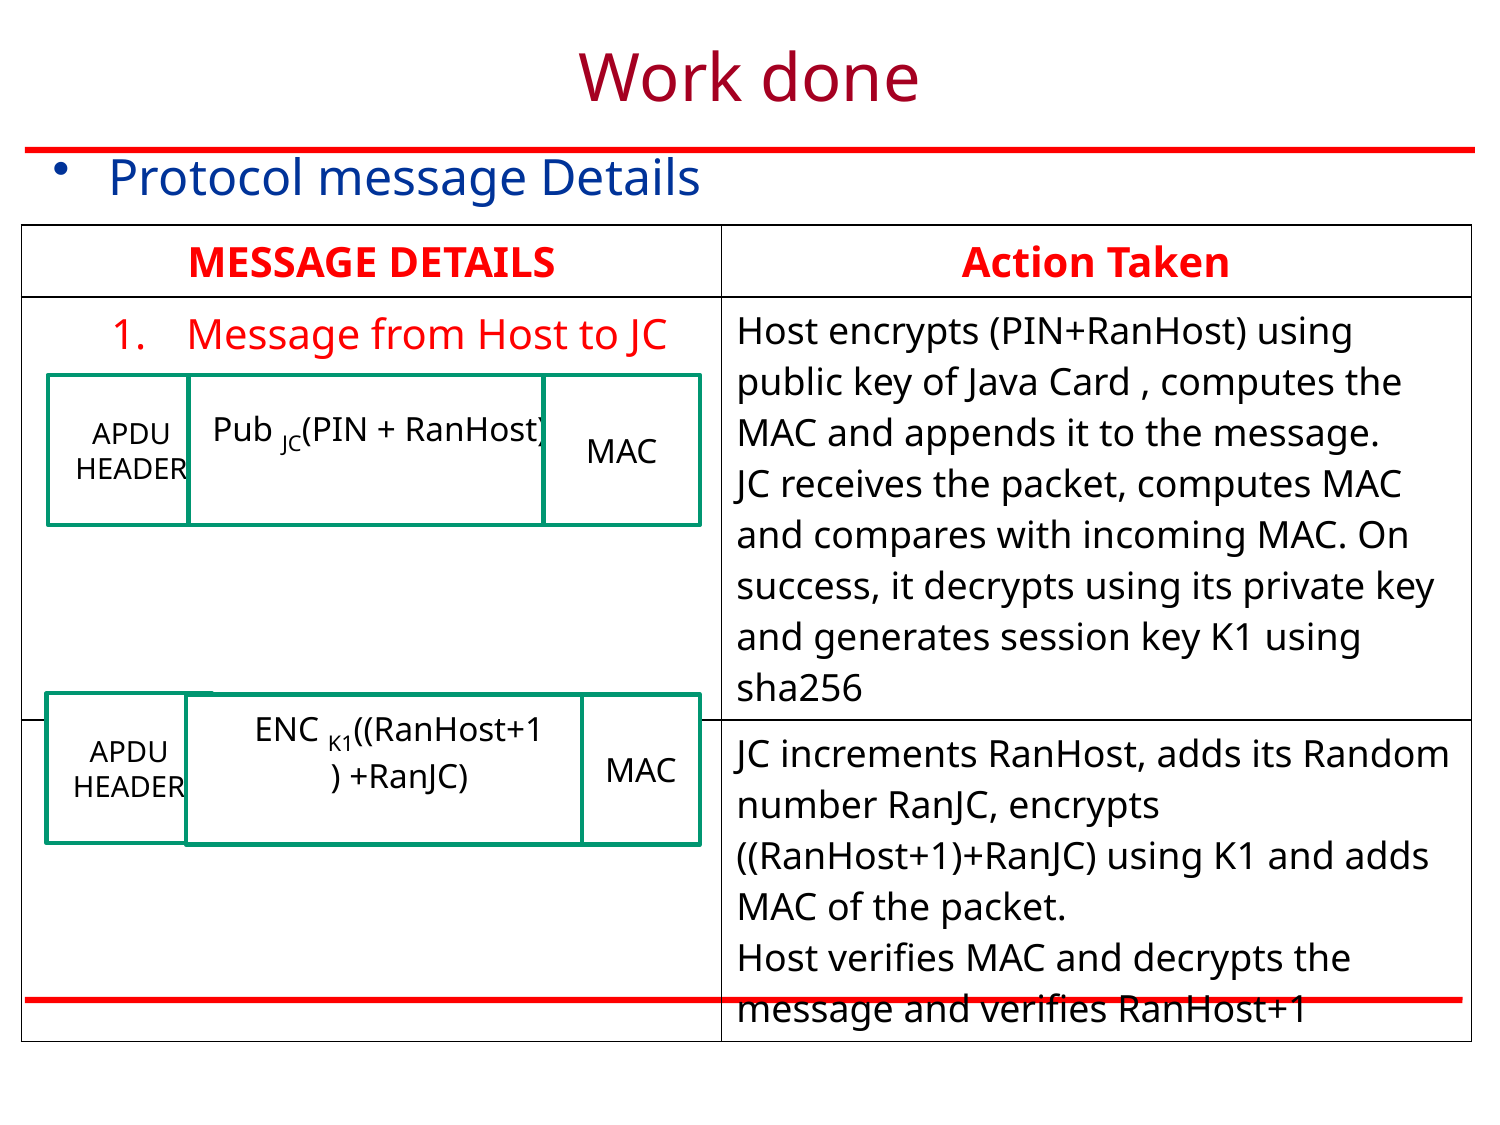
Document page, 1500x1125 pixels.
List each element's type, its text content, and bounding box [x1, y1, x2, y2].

table_cell Message from Host to JC [22, 298, 721, 719]
table_cell Host encrypts (PIN+RanHost) using public key of Java Card , computes the MAC and appends it to the message. JC receives the packet, computes MAC and compares with incoming MAC. On success, it decrypts using its private key and generates session key K1 using sha256 [722, 298, 1471, 719]
table_header Action Taken [722, 226, 1471, 296]
table_cell JC increments RanHost, adds its Random number RanJC, encrypts ((RanHost+1)+RanJC) using K1 and adds MAC of the packet. Host verifies MAC and decrypts the message and verifies RanHost+1 [722, 721, 1471, 1041]
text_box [46, 692, 701, 845]
table_header MESSAGE DETAILS [22, 226, 721, 296]
table_cell Message from JC to Host [22, 721, 721, 1041]
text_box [47, 374, 701, 526]
list Protocol message Details [37, 137, 1413, 224]
title Work done [112, 24, 1388, 126]
